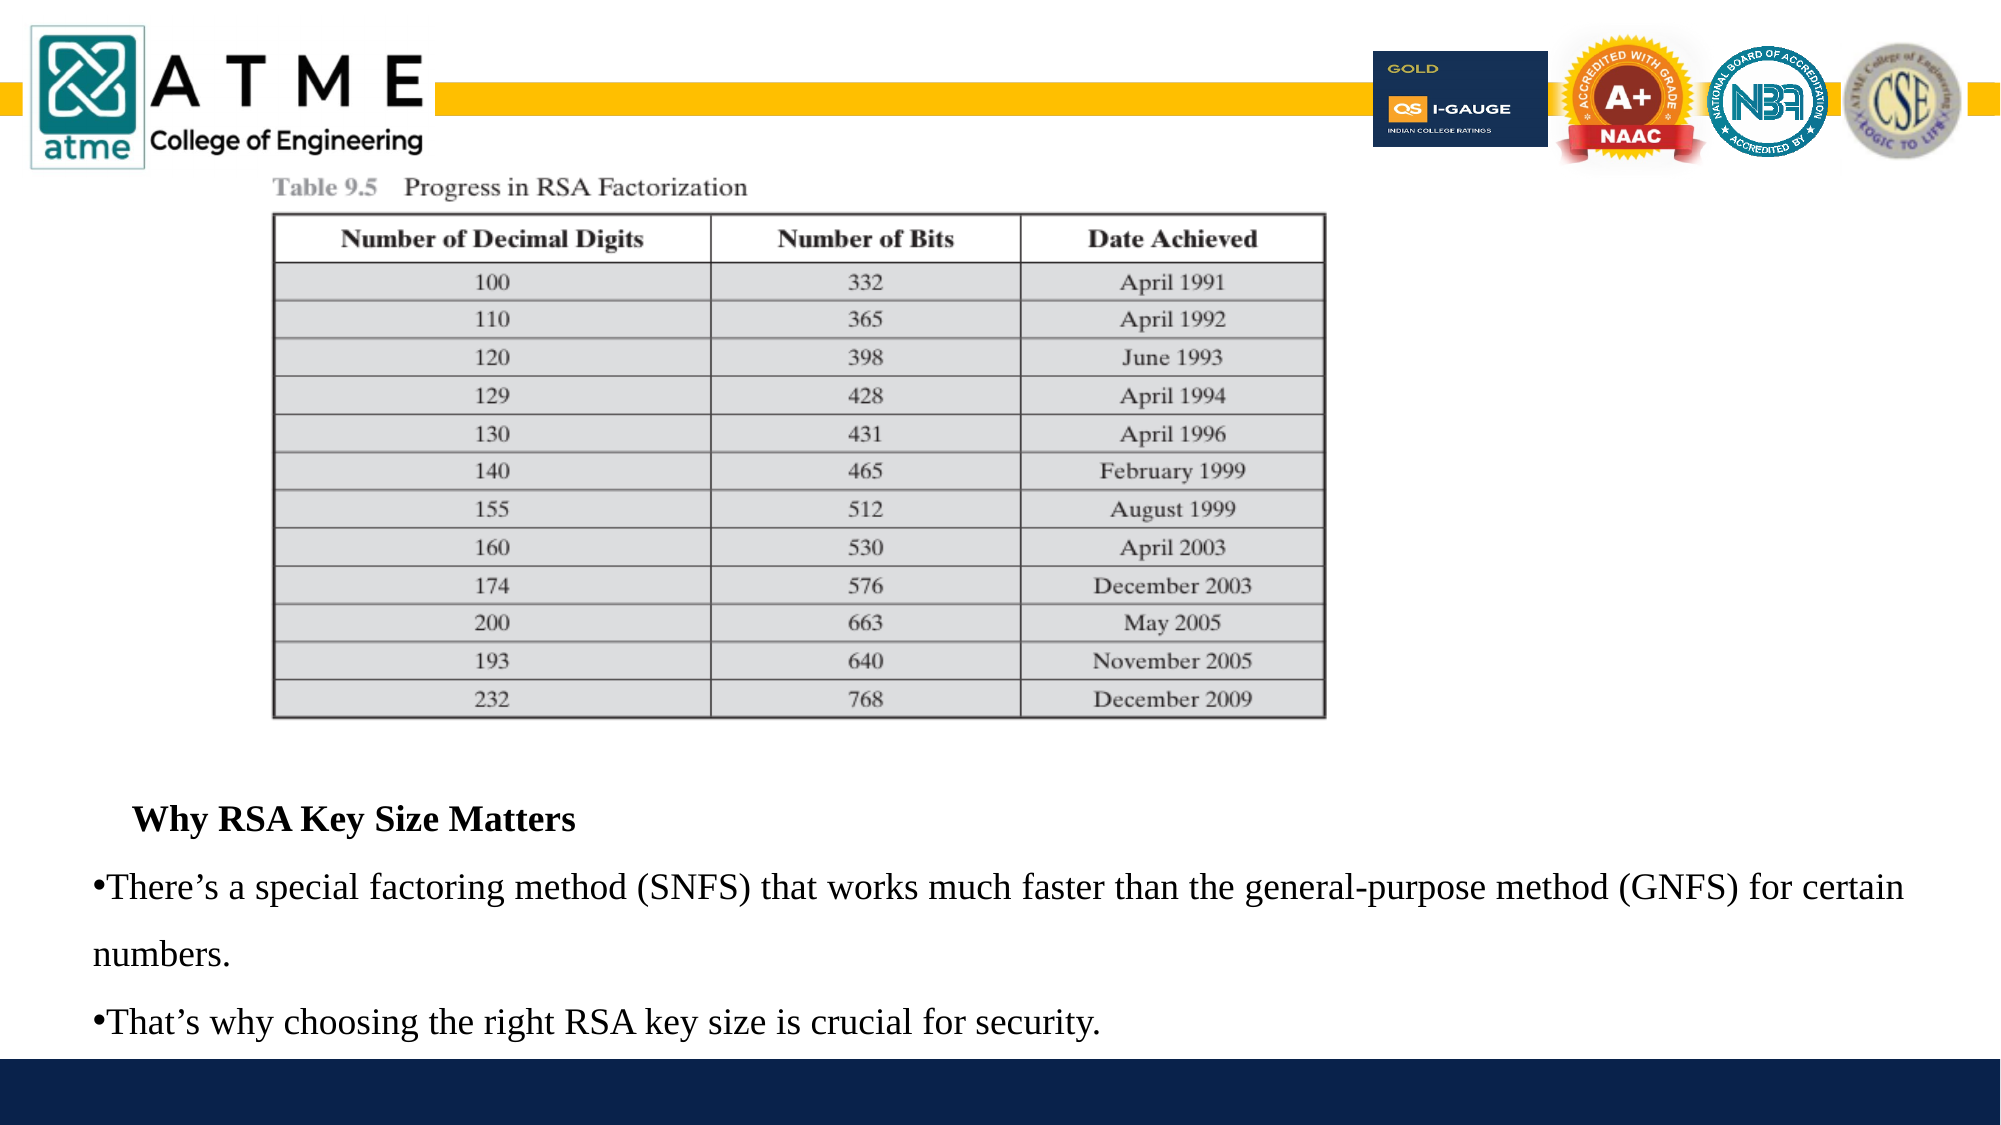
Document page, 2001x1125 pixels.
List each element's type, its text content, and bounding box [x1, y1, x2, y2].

picture [1373, 20, 1828, 180]
picture [1840, 26, 1968, 176]
text_box 🔐 Why RSA Key Size Matters There’s a special factoring method (SNFS) that works much faster than the general-purpose method (GNFS) for certain numbers. That’s why choosing the right RSA key size is crucial for security. [78, 764, 1922, 1050]
picture [22, 15, 1341, 738]
picture [0, 1059, 2001, 1125]
